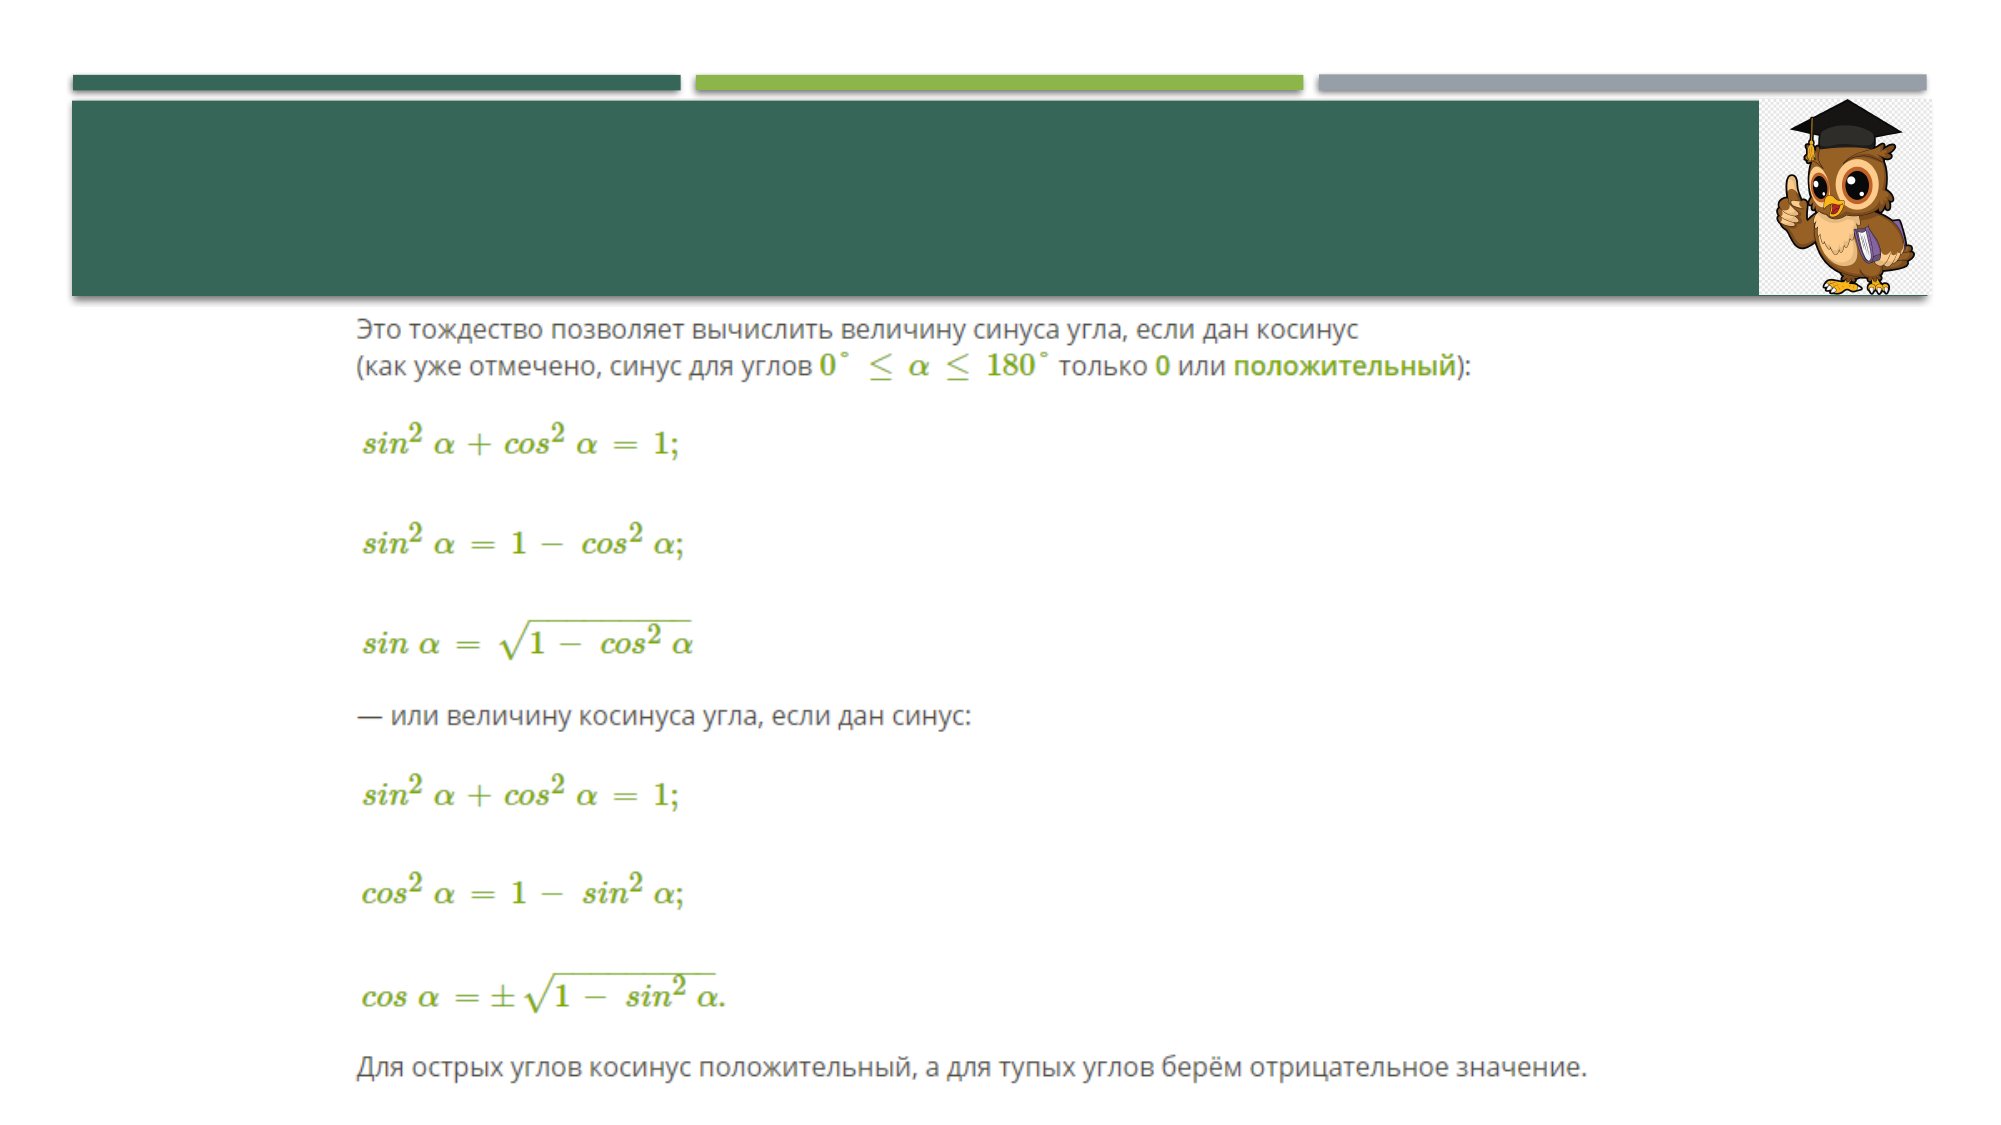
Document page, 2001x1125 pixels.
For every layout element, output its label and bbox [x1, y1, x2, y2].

picture [1759, 99, 1932, 295]
list [331, 308, 1602, 1110]
